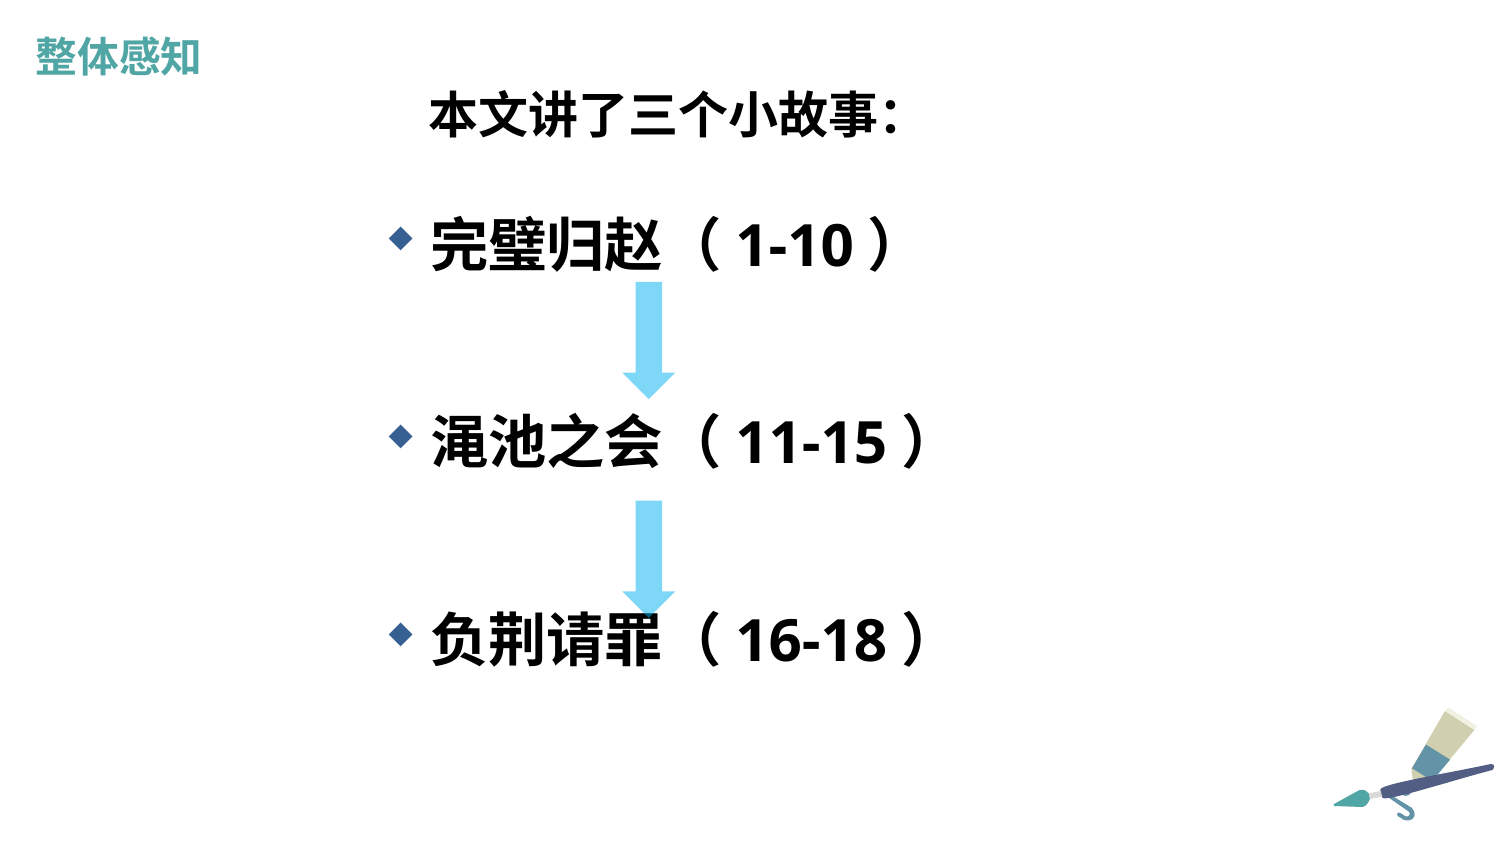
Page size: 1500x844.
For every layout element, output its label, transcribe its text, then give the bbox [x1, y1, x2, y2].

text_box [1358, 708, 1481, 844]
text_box [619, 280, 678, 401]
text_box [619, 499, 678, 620]
text_box 完璧归赵（1-10） 渑池之会（11-15） 负荆请罪（16-18） [374, 195, 1083, 730]
text_box 整体感知 [24, 25, 261, 87]
text_box 本文讲了三个小故事： [417, 77, 1201, 168]
